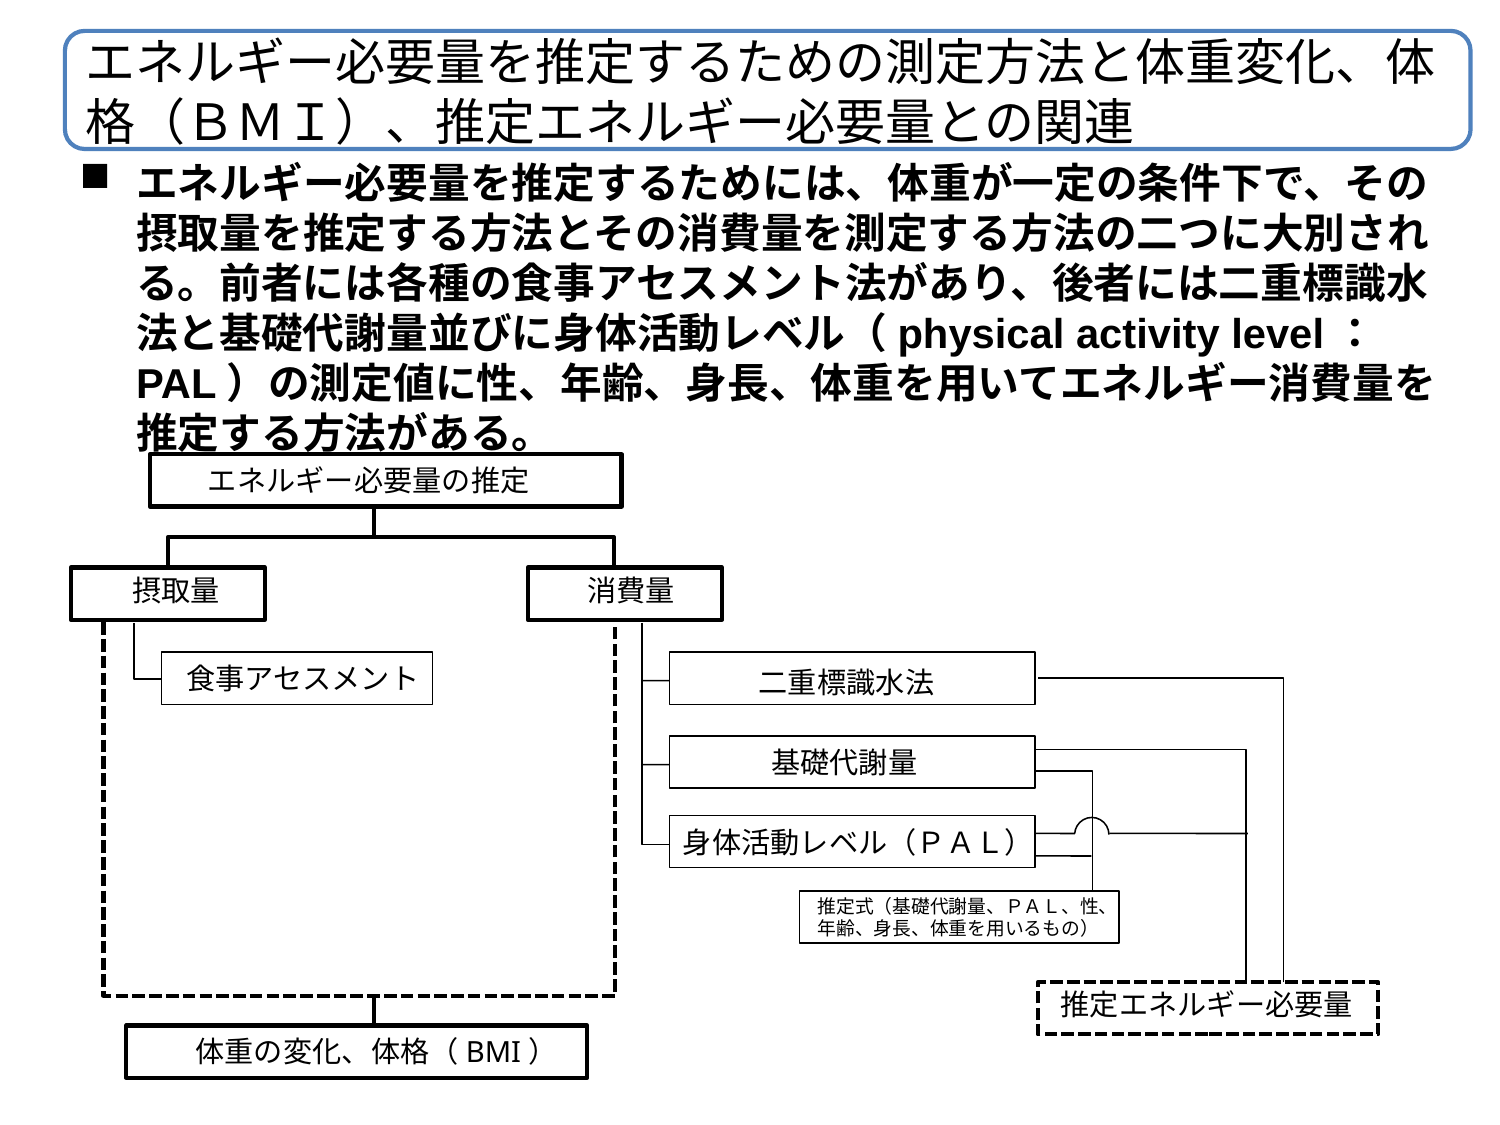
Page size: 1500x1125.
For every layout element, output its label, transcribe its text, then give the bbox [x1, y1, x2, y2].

text_box エネルギー必要量を推定するための測定方法と体重変化、体格（ＢＭＩ）、推定エネルギー必要量との関連 [62, 28, 1473, 148]
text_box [70, 454, 1379, 1079]
text_box エネルギー必要量を推定するためには、体重が一定の条件下で、その摂取量を推定する方法とその消費量を測定する方法の二つに大別される。前者には各種の食事アセスメント法があり、後者には二重標識水法と基礎代謝量並びに身体活動レベル（physical activity level：PAL）の測定値に性、年齢、身長、体重を用いてエネルギー消費量を推定する方法がある。 [64, 148, 1471, 464]
